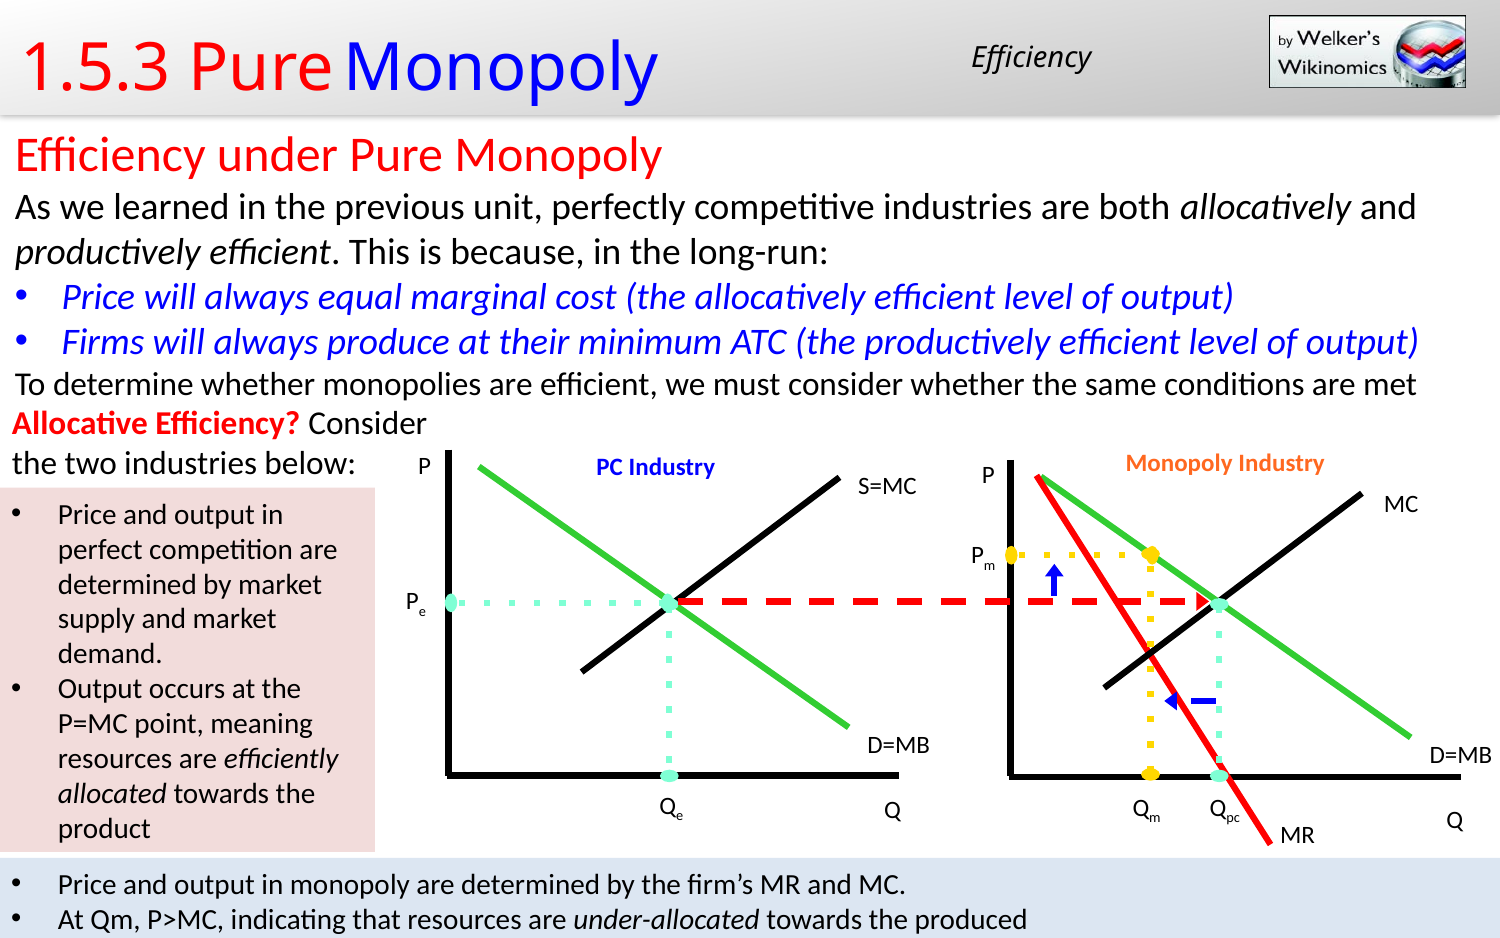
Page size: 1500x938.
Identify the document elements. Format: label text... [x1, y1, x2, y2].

text_box Efficiency under Pure Monopoly As we learned in the previous unit, perfectly competitive industries are both allocatively and productively efficient. This is because, in the long-run: Price will always equal marginal cost (the allocatively efficient level of output) Firms will always produce at their minimum ATC (the productively efficient level of output) To determine whether monopolies are efficient, we must consider whether the same conditions are met [0, 123, 1500, 409]
text_box Price and output in perfect competition are determined by market supply and market demand. Output occurs at the P=MC point, meaning resources are efficiently allocated towards the product [0, 489, 375, 852]
text_box Allocative Efficiency? Consider the two industries below: [0, 393, 479, 489]
text_box Price and output in monopoly are determined by the firm’s MR and MC. At Qm, P>MC, indicating that resources are under-allocated towards the produced [0, 857, 1500, 938]
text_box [0, 0, 1500, 115]
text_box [390, 438, 1500, 857]
